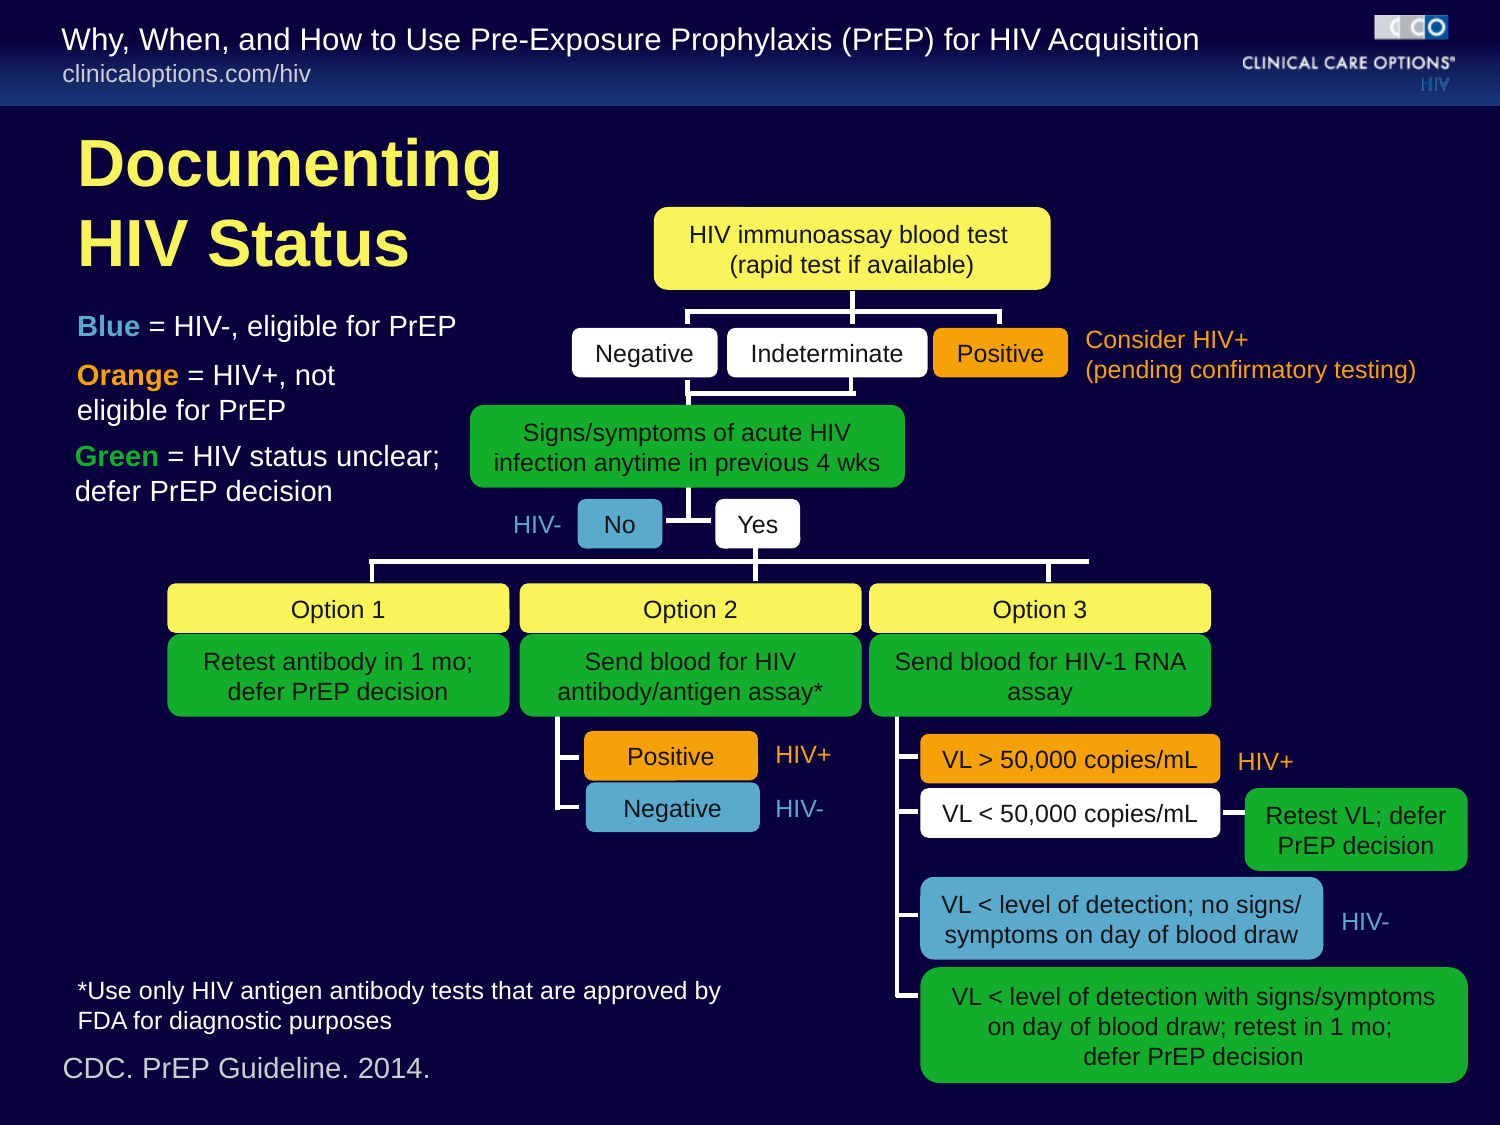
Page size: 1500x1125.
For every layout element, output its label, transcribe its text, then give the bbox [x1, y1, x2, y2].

text_box VL < level of detection with signs/symptoms on day of blood draw; retest in 1 mo; defer PrEP decision [920, 967, 1468, 1084]
text_box Retest VL; defer PrEP decision [1244, 787, 1468, 871]
text_box Blue = HIV-, eligible for PrEP [59, 297, 512, 353]
text_box VL > 50,000 copies/mL [920, 733, 1221, 784]
text_box VL < 50,000 copies/mL [920, 788, 1221, 838]
text_box Option 3 [869, 583, 1212, 633]
text_box HIV+ [760, 730, 876, 776]
picture [1243, 15, 1455, 91]
text_box Signs/symptoms of acute HIV infection anytime in previous 4 wks [469, 404, 683, 488]
text_box HIV- [491, 501, 577, 547]
text_box Option 1 [167, 583, 510, 633]
text_box Send blood for HIV antibody/antigen assay* [519, 633, 862, 717]
text_box HIV- [760, 784, 876, 830]
text_box Negative [585, 782, 760, 833]
text_box Negative [571, 327, 718, 378]
text_box No [577, 498, 663, 549]
text_box HIV- [1326, 898, 1442, 944]
text_box Consider HIV+ (pending confirmatory testing) [1070, 316, 1452, 392]
text_box CDC. PrEP Guideline. 2014. [47, 1042, 447, 1093]
text_box Orange = HIV+, not eligible for PrEP [57, 350, 382, 439]
text_box HIV+ [1222, 738, 1338, 783]
text_box Retest antibody in 1 mo; defer PrEP decision [167, 633, 510, 717]
title Documenting HIV Status [62, 109, 1452, 291]
text_box Send blood for HIV-1 RNA assay [869, 633, 1212, 717]
text_box Indeterminate [727, 327, 928, 378]
text_box Green = HIV status unclear; defer PrEP decision [55, 425, 464, 520]
text_box Positive [933, 327, 1069, 378]
text_box *Use only HIV antigen antibody tests that are approved by FDA for diagnostic purposes [62, 967, 751, 1042]
text_box VL < level of detection; no signs/ symptoms on day of blood draw [920, 876, 1324, 960]
text_box Positive [584, 730, 759, 781]
text_box Yes [715, 498, 801, 549]
text_box HIV immunoassay blood test (rapid test if available) [653, 206, 1051, 290]
text_box Signs/symptoms of acute HIV infection anytime in previous 4 wks [693, 404, 905, 488]
text_box Option 2 [519, 583, 862, 633]
